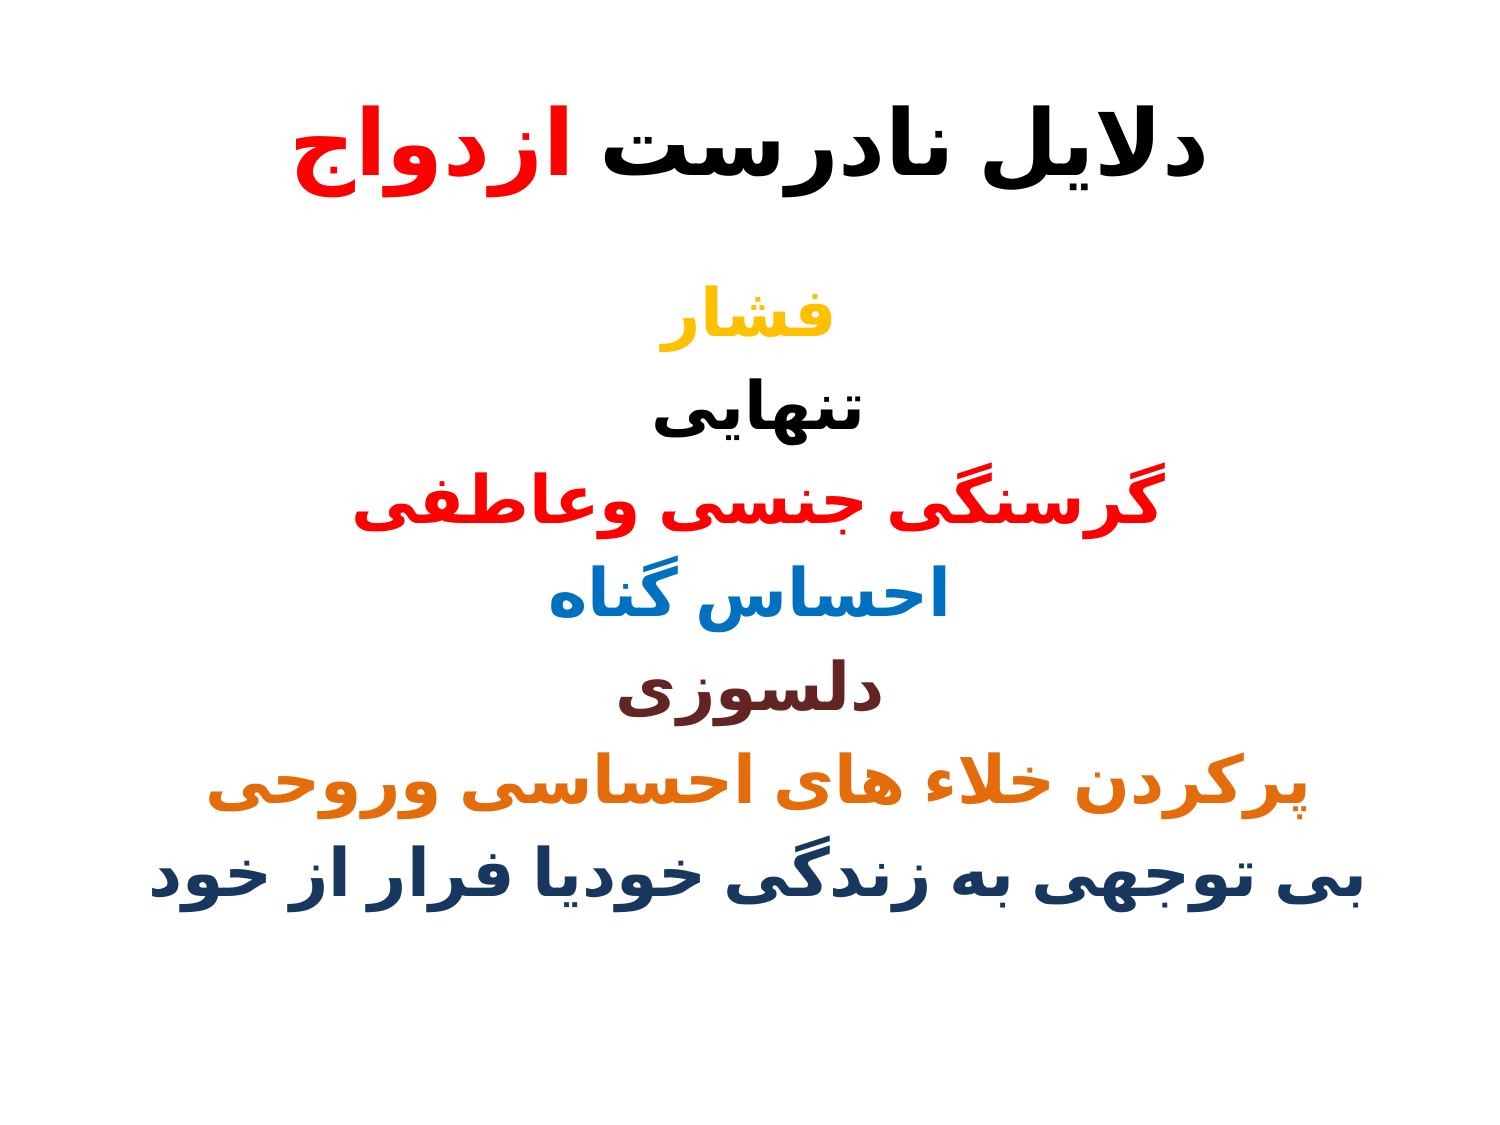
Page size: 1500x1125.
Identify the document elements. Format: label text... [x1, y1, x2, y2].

list فشار تنهایی گرسنگی جنسی وعاطفی احساس گناه دلسوزی پرکردن خلاء های احساسی وروحی بی توجهی به زندگی خودیا فرار از خود [75, 262, 1425, 1005]
title دلایل نادرست ازدواج [75, 45, 1425, 233]
